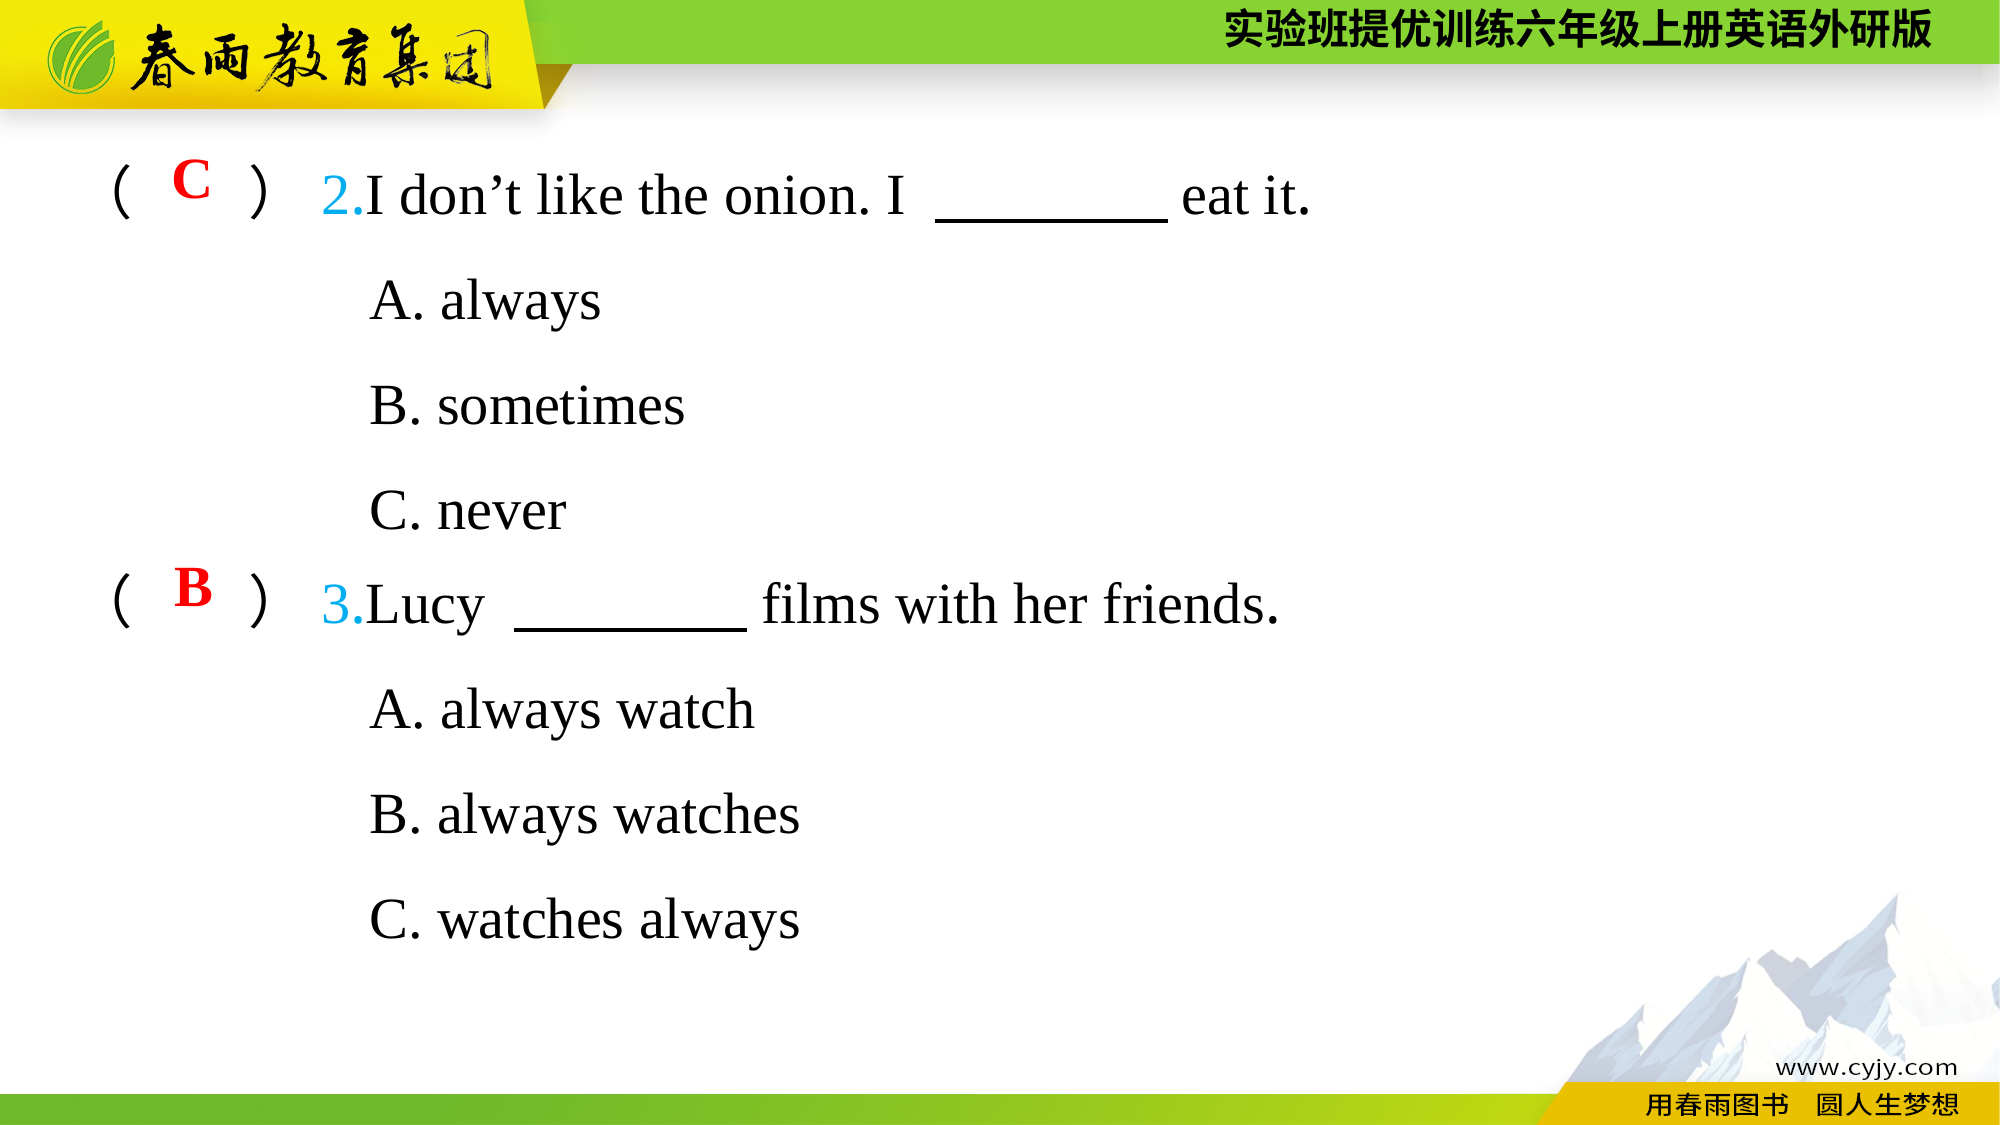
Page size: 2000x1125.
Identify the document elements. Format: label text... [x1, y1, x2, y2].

picture [0, 0, 2000, 1125]
text_box C [156, 132, 221, 218]
text_box （ ）3.Lucy films with her friends. A. always watch B. always watches C. watches always [59, 522, 1944, 958]
text_box B [159, 540, 256, 626]
list （ ）2.I don’t like the onion. I eat it. A. always B. sometimes C. never [59, 113, 1944, 522]
